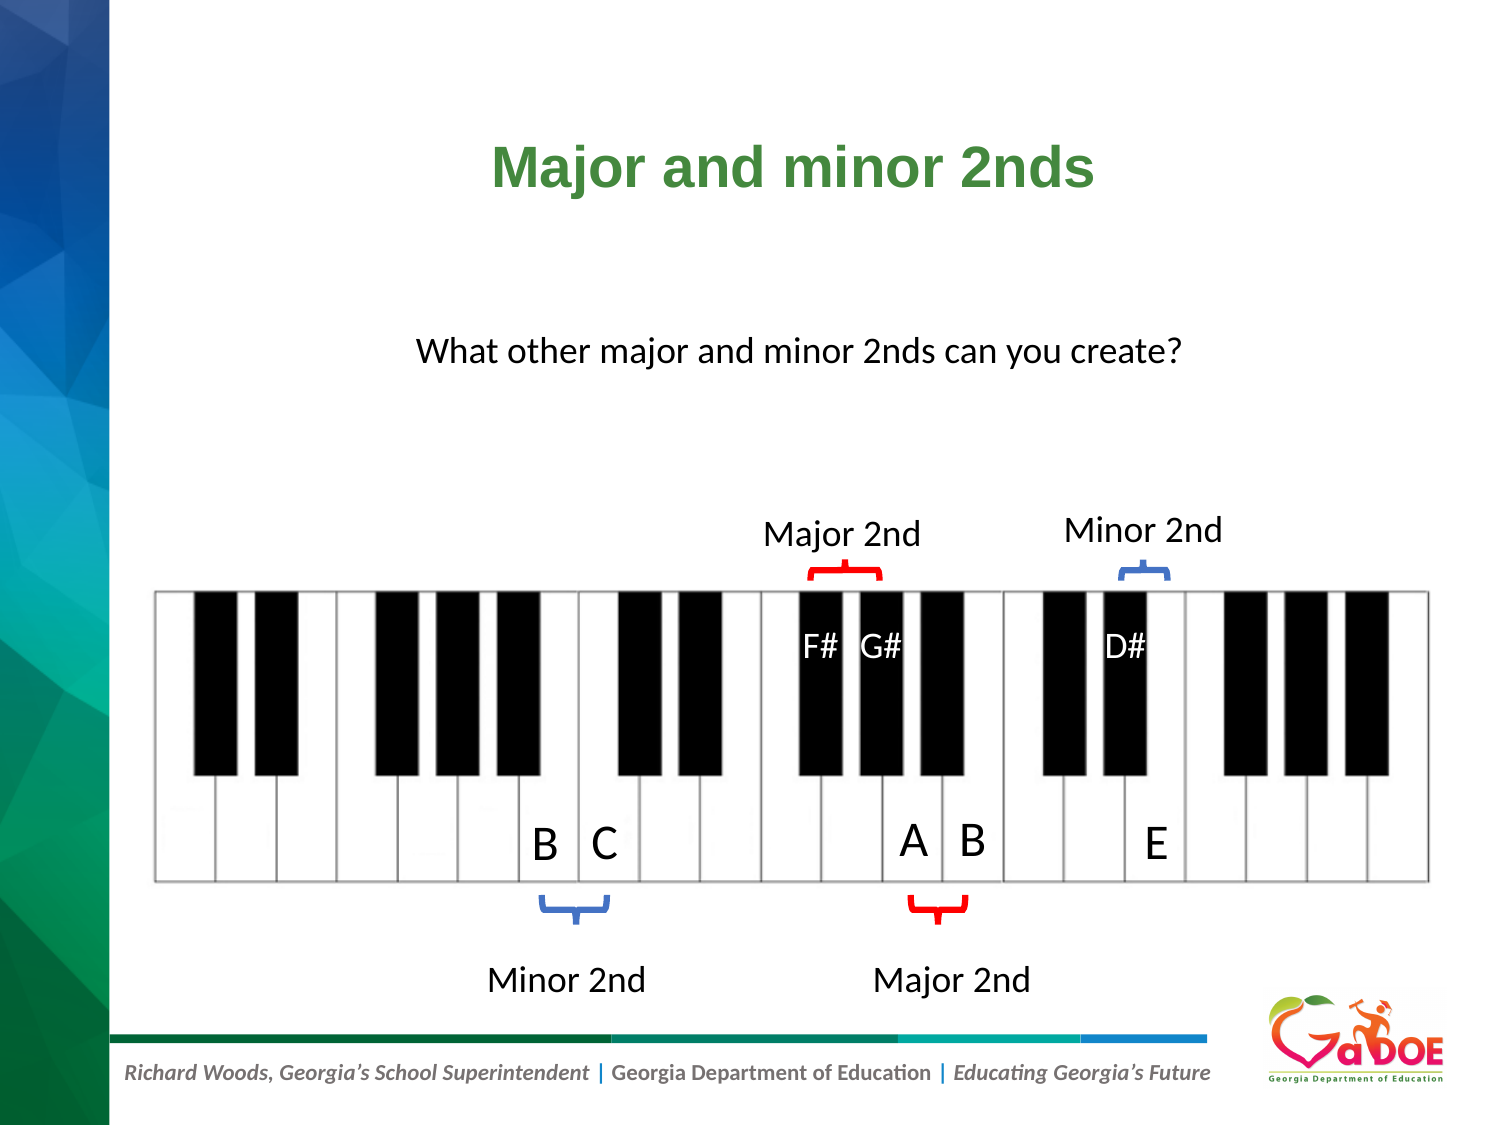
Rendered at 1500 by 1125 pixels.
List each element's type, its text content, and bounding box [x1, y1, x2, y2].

text_box What other major and minor 2nds can you create? [401, 318, 1200, 379]
text_box [541, 895, 608, 925]
text_box Major 2nd [857, 947, 1047, 1007]
title Major and minor 2nds [146, 59, 1441, 278]
picture [0, 0, 110, 1125]
picture [1263, 987, 1447, 1089]
text_box [1120, 559, 1168, 581]
text_box Minor 2nd [472, 947, 662, 1007]
text_box [909, 895, 967, 925]
text_box [808, 561, 882, 581]
text_box Minor 2nd [1048, 498, 1239, 558]
text_box Major 2nd [748, 501, 937, 561]
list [146, 587, 1439, 895]
